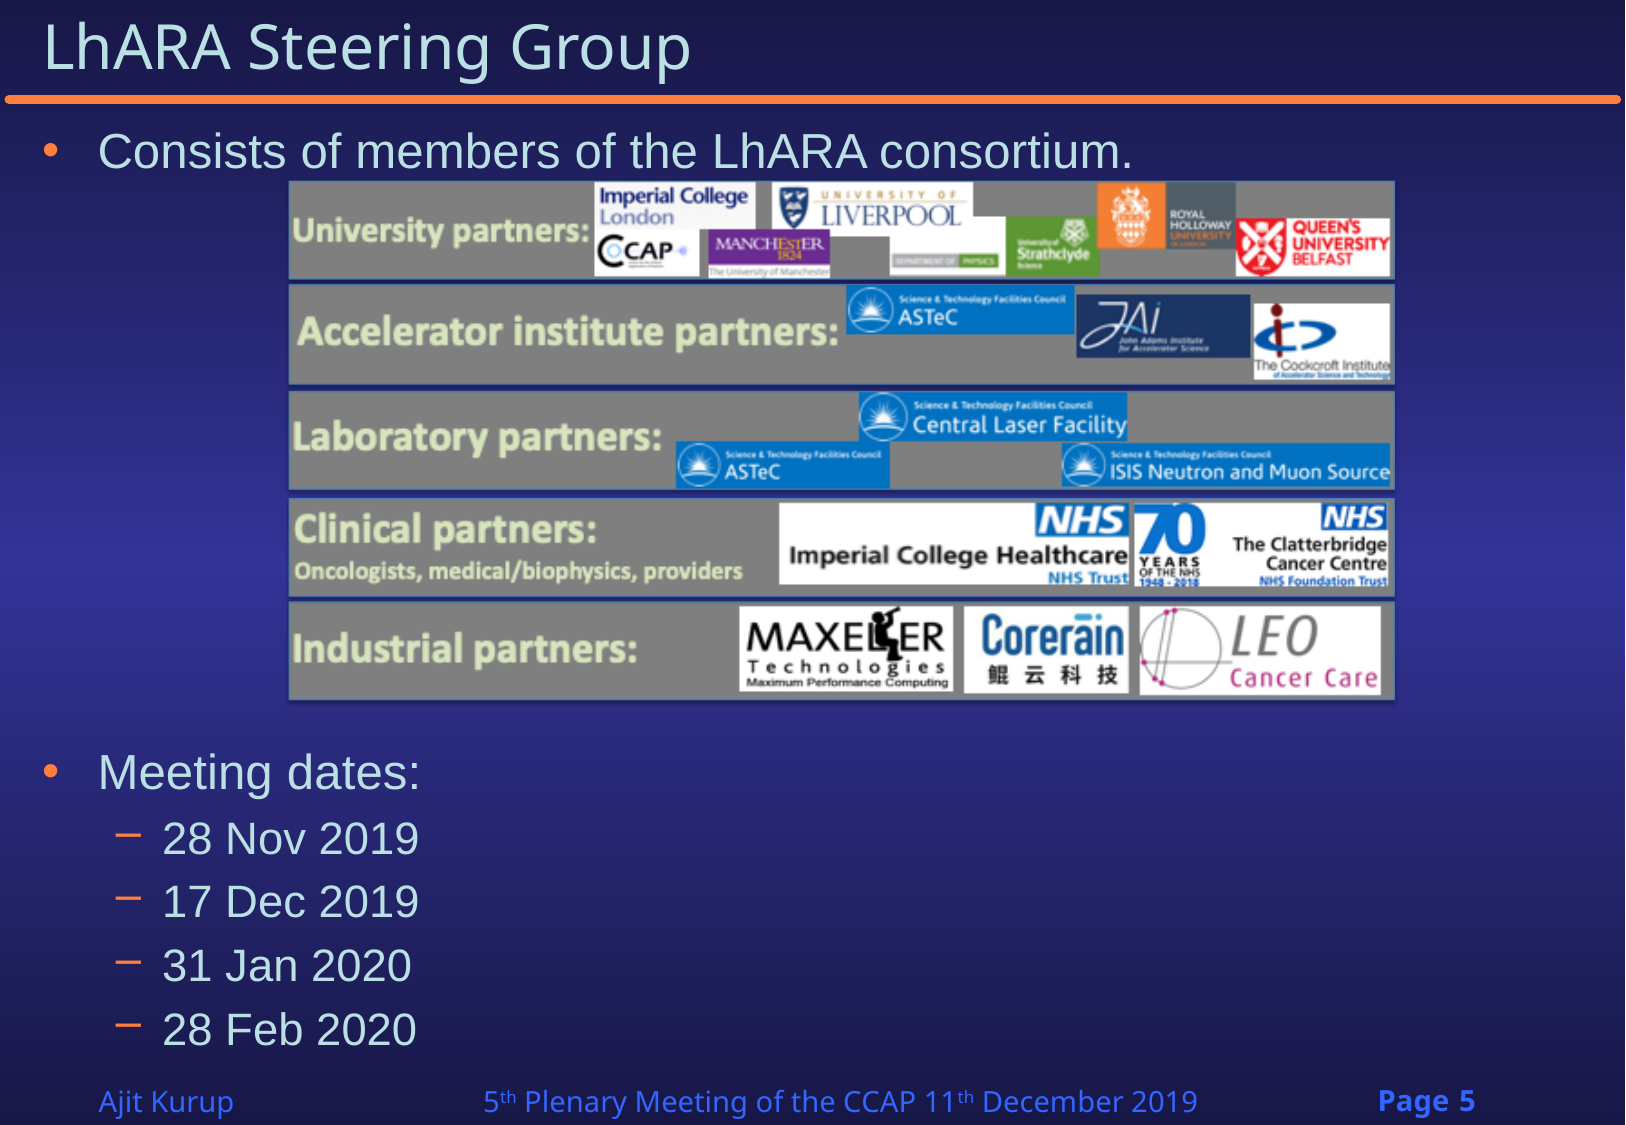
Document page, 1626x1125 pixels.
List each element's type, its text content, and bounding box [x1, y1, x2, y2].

list Consists of members of the LhARA consortium. Meeting dates: 28 Nov 2019 17 Dec 2019 31 Jan 2020 28 Feb 2020 [25, 110, 1608, 1074]
picture [265, 176, 1403, 710]
title LhARA Steering Group [27, 0, 1490, 90]
